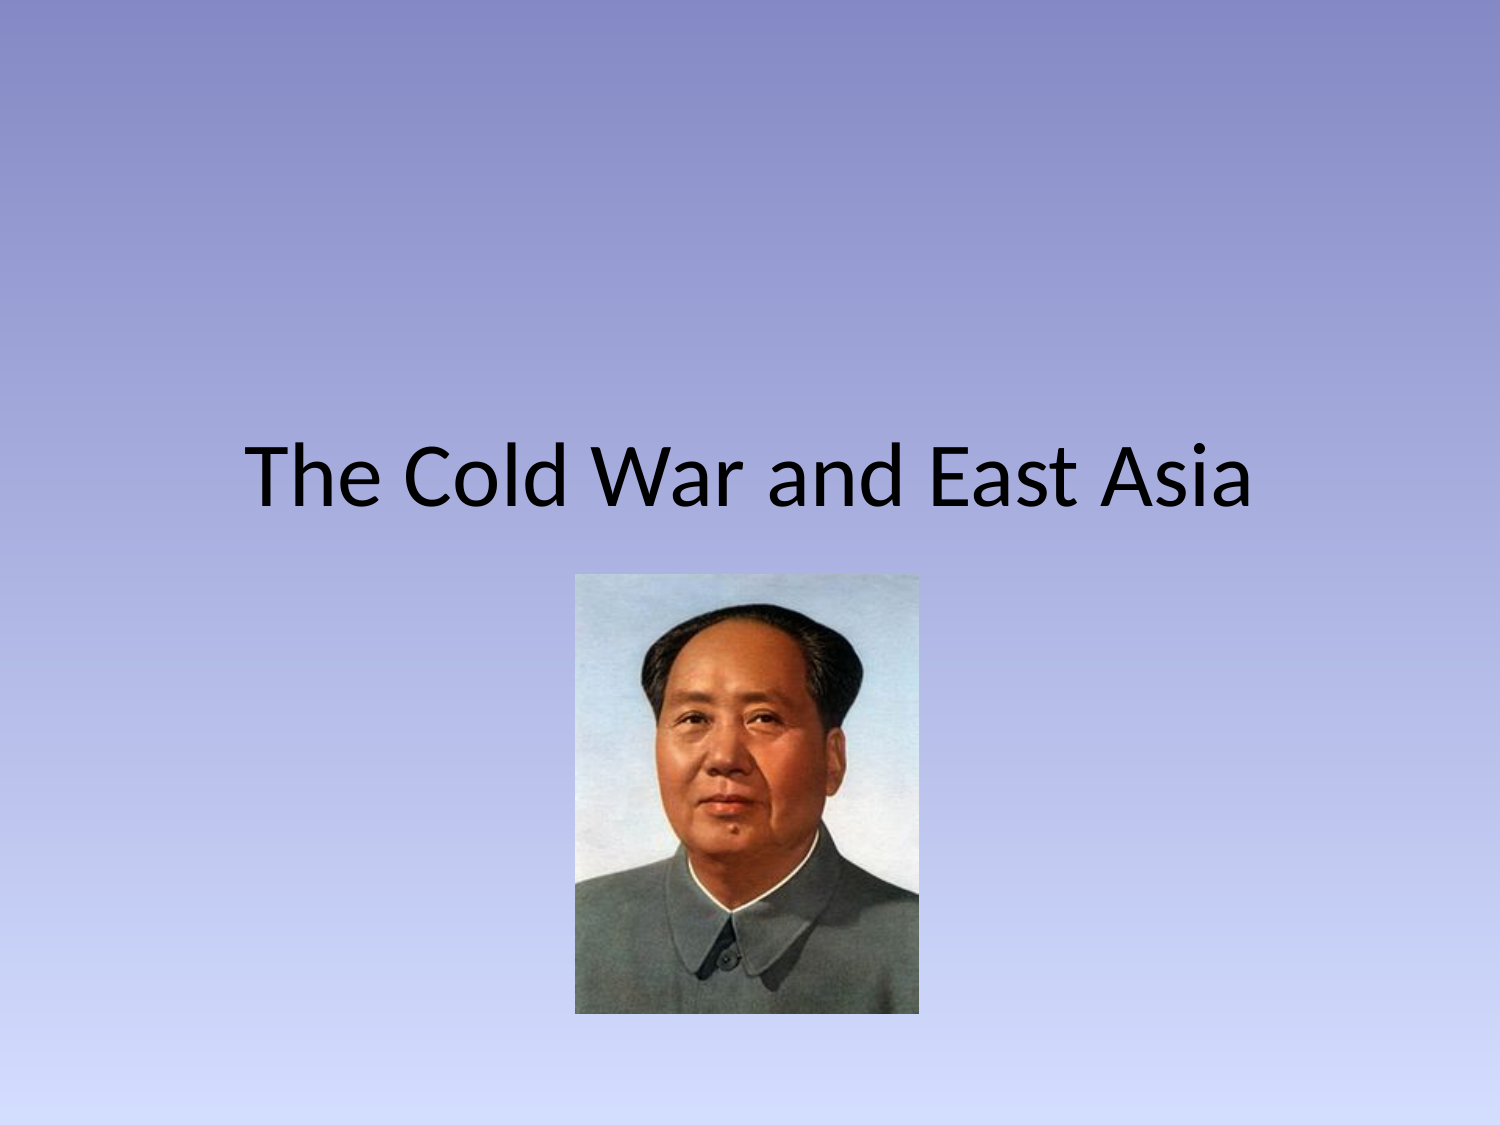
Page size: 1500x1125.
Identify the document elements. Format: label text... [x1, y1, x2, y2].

title The Cold War and East Asia [112, 349, 1388, 591]
picture [574, 574, 919, 1015]
